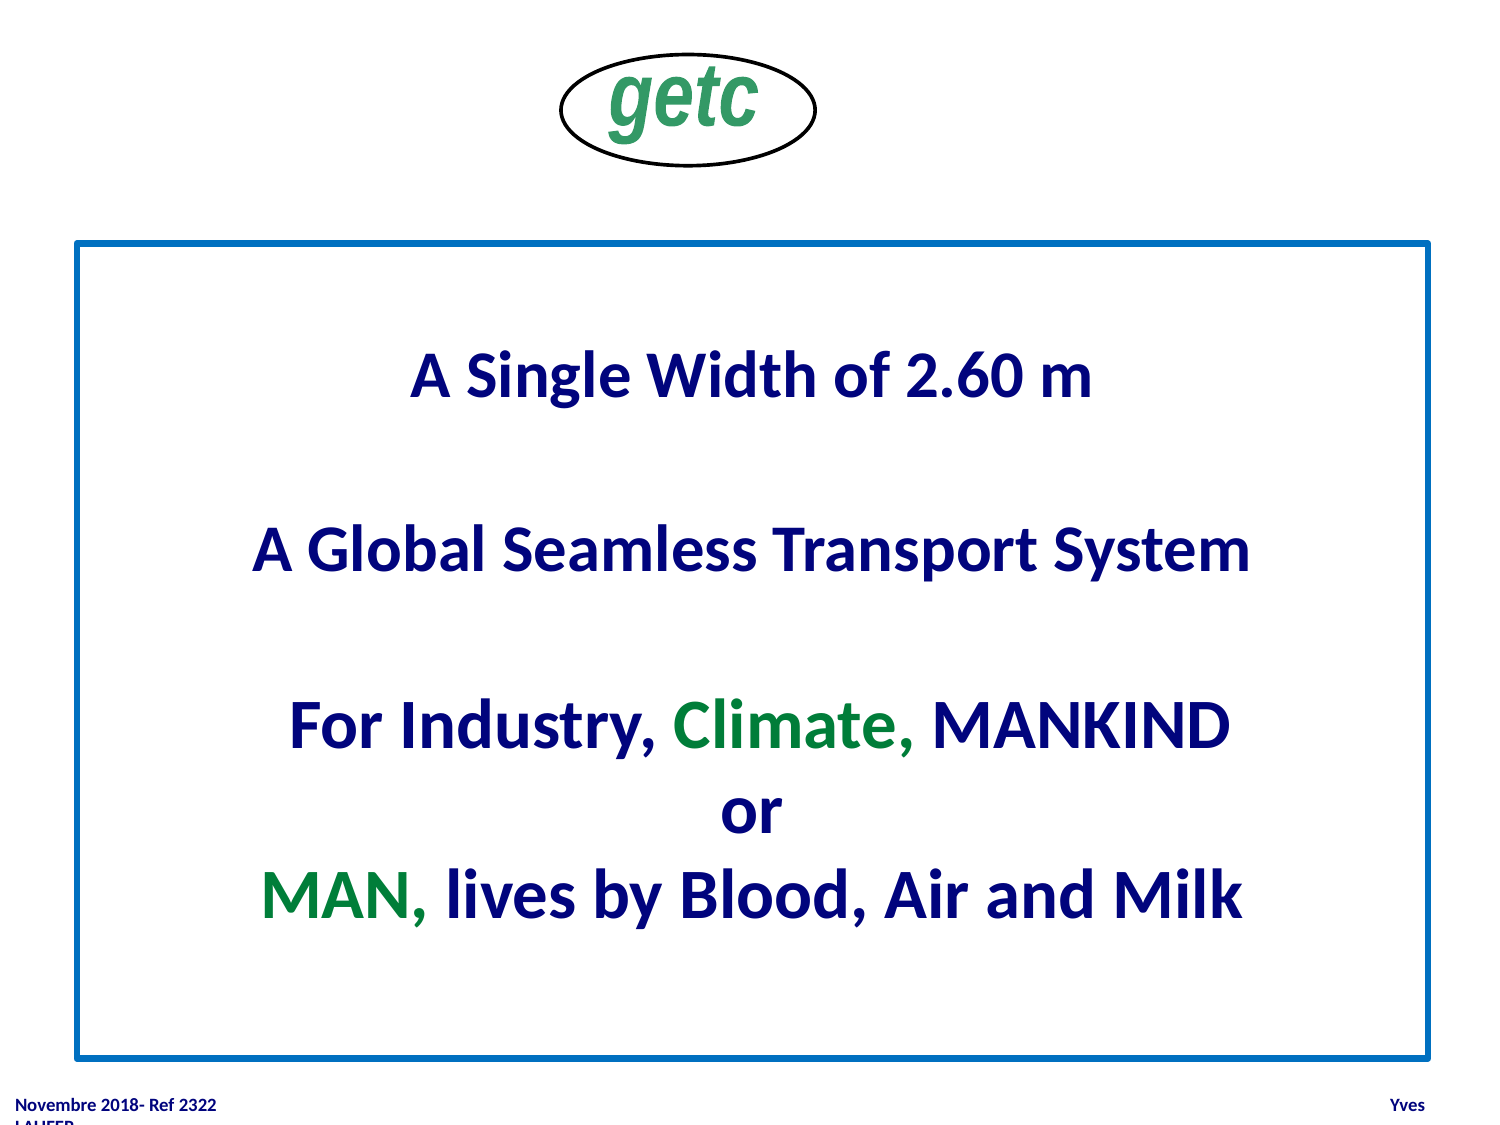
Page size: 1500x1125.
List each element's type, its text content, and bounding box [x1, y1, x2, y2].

footer Novembre 2018- Ref 2322 Yves LAUFER [0, 1082, 1500, 1125]
text_box [560, 54, 816, 166]
list A Single Width of 2.60 m A Global Seamless Transport System For Industry, Climate, MANKIND or MAN, lives by Blood, Air and Milk [76, 243, 1428, 1059]
